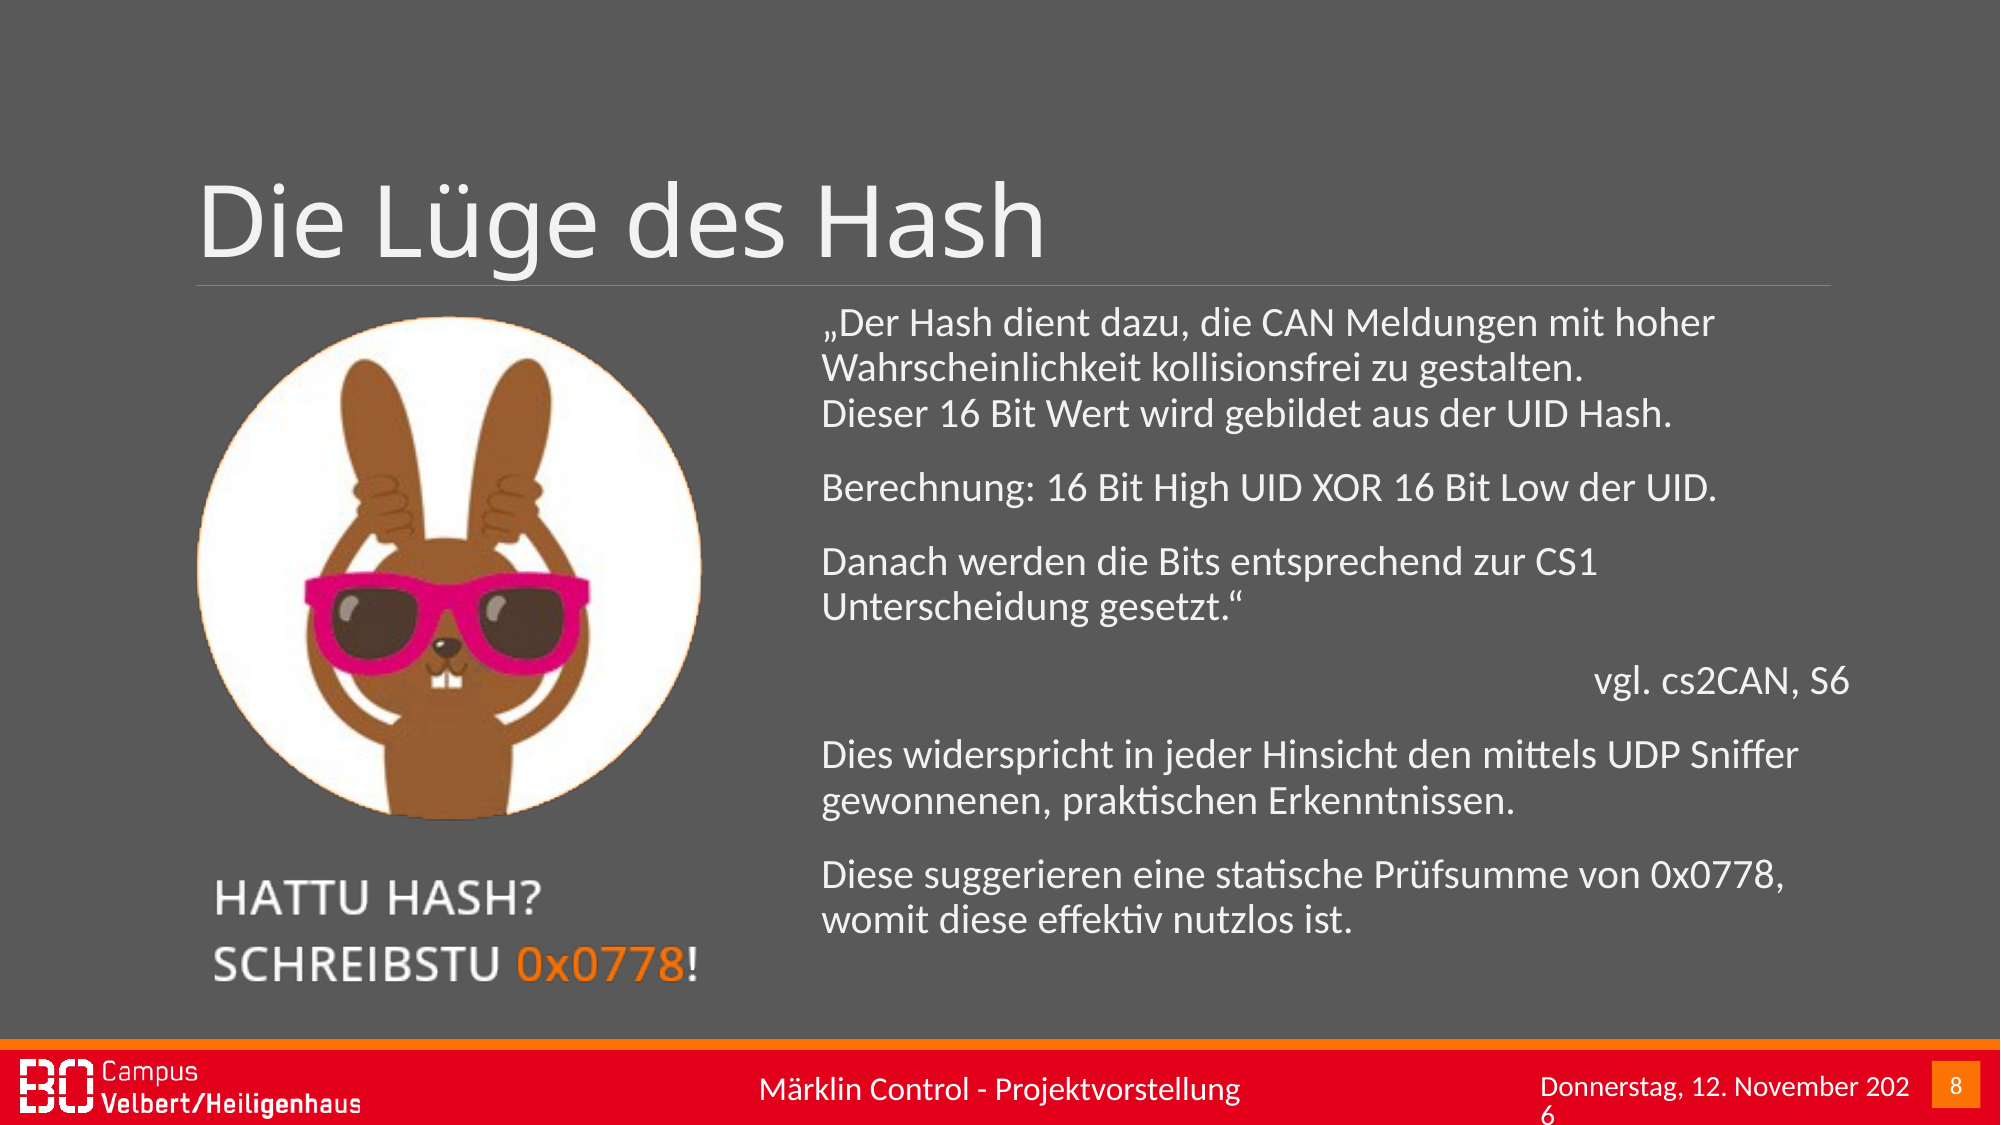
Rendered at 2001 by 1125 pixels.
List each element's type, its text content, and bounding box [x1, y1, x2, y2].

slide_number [1525, 1054, 1931, 1115]
list „Der Hash dient dazu, die CAN Meldungen mit hoher Wahrscheinlichkeit kollisionsfrei zu gestalten. Dieser 16 Bit Wert wird gebildet aus der UID Hash. Berechnung: 16 Bit High UID XOR 16 Bit Low der UID. Danach werden die Bits entsprechend zur CS1 Unterscheidung gesetzt.“ vgl. cs2CAN, S6 Dies widerspricht in jeder Hinsicht den mittels UDP Sniffer gewonnenen, praktischen Erkenntnissen. Diese suggerieren eine statische Prüfsumme von 0x0778, womit diese effektiv nutzlos ist. [806, 293, 1851, 954]
slide_number 8 [1931, 1060, 1981, 1109]
picture [101, 1057, 365, 1120]
picture [143, 284, 756, 1020]
picture [19, 1059, 94, 1113]
title Die Lüge des Hash [180, 47, 1830, 285]
